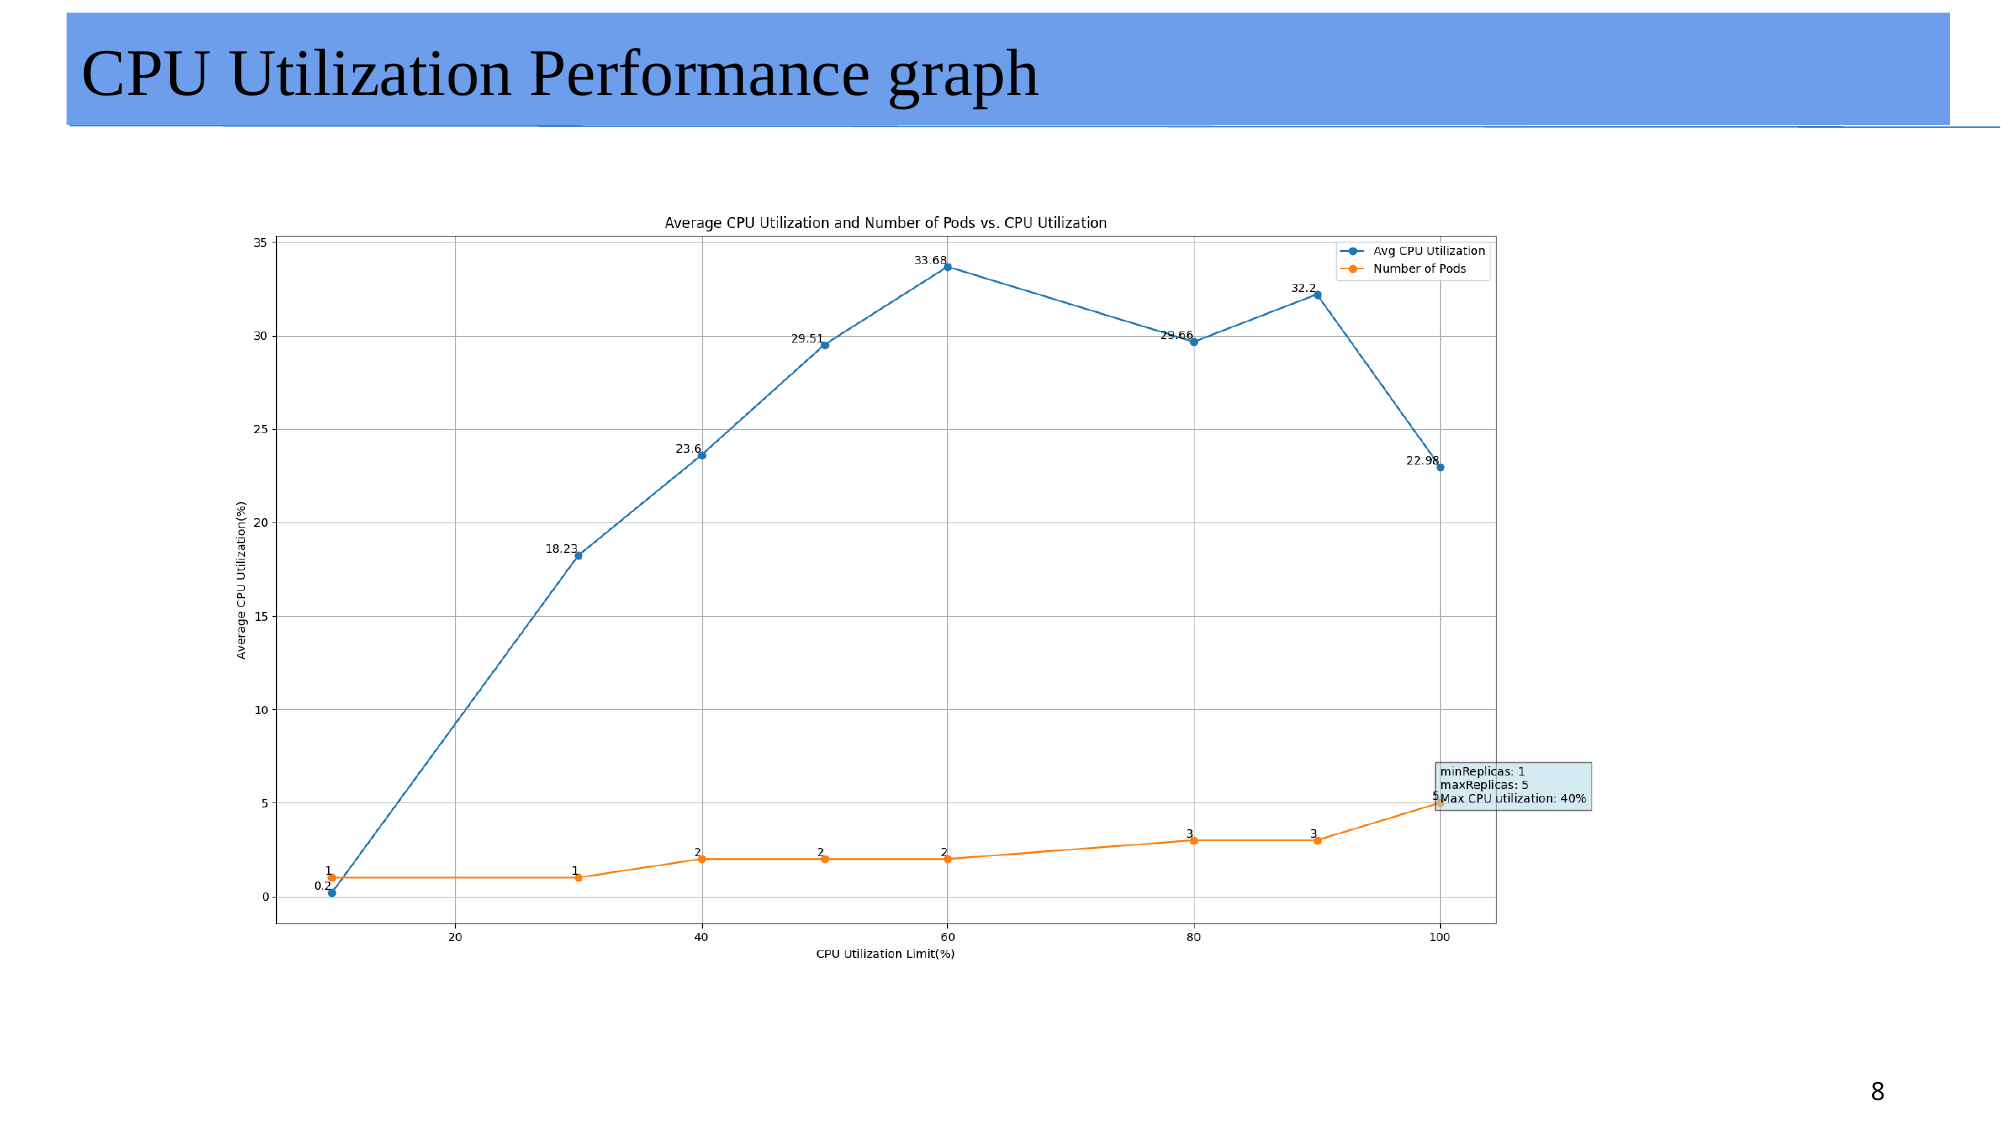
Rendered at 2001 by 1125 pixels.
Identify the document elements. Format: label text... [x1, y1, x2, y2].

slide_number ‹#› [1433, 1062, 1900, 1123]
picture [180, 184, 1734, 1004]
title CPU Utilization Performance graph [66, 12, 1950, 125]
